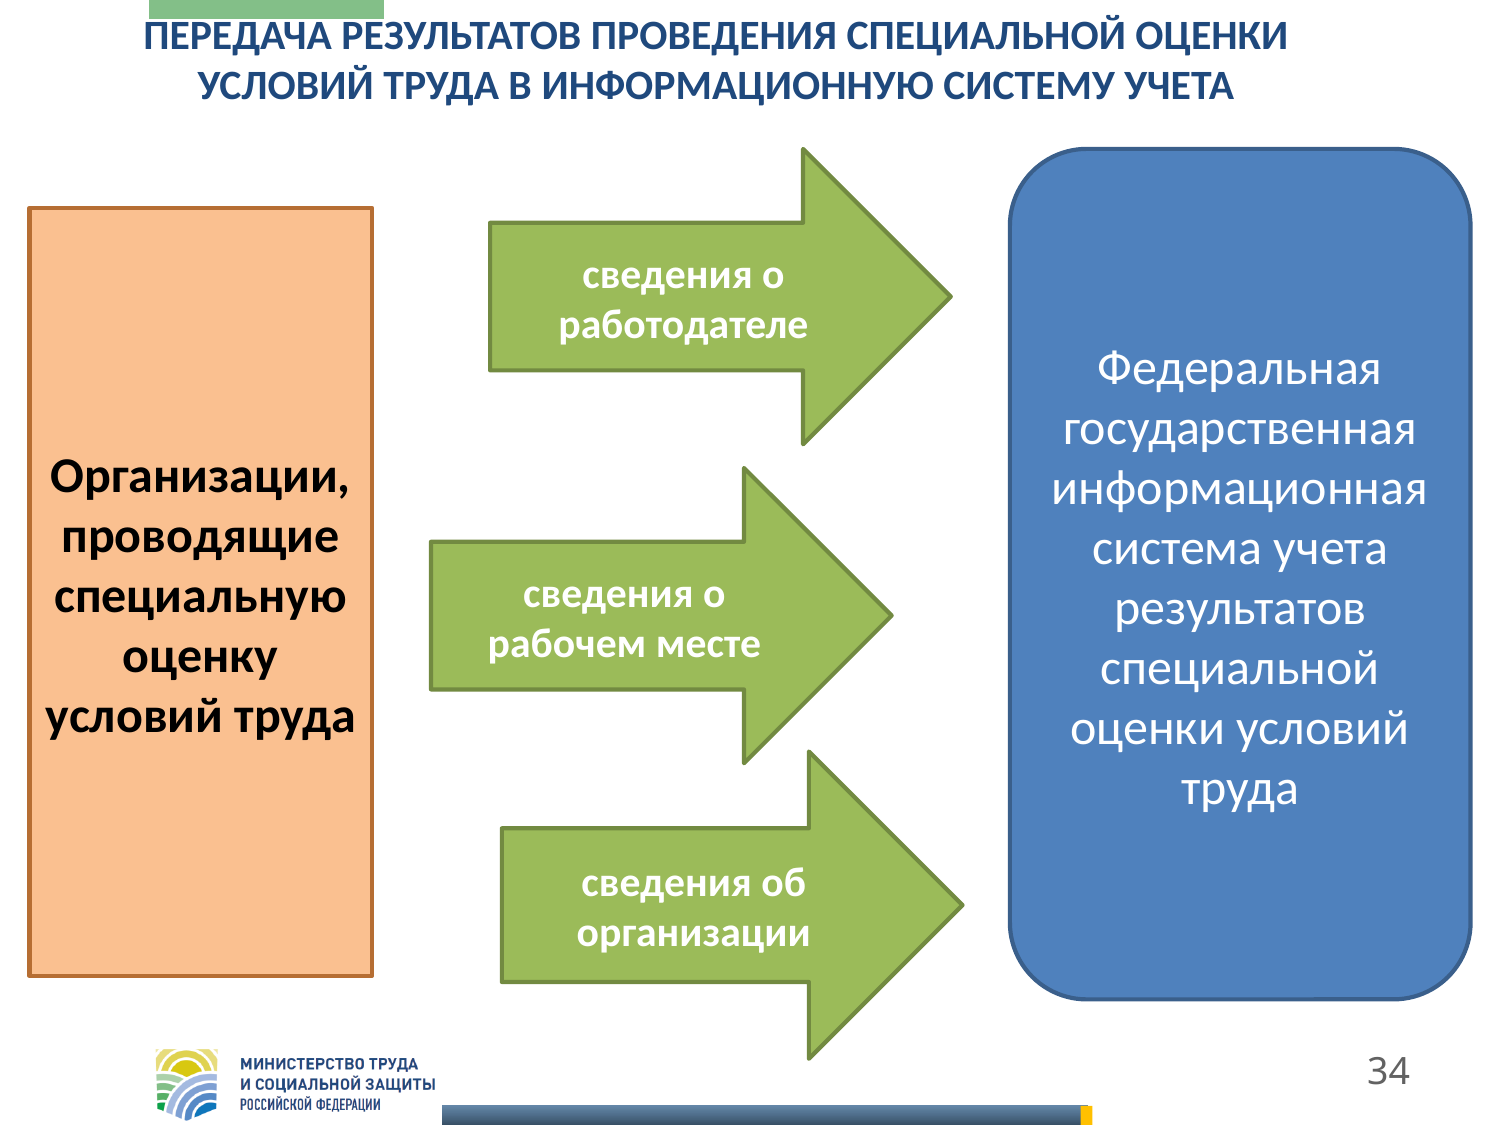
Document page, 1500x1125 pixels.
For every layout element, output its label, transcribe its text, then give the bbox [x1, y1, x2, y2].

picture [149, 0, 385, 19]
text_box сведения о работодателе [488, 147, 953, 447]
text_box Организации, проводящие специальную оценку условий труда [27, 206, 374, 978]
picture [147, 1043, 444, 1125]
text_box Федеральная государственная информационная система учета результатов специальной оценки условий труда [1007, 146, 1473, 1002]
title ПЕРЕДАЧА РЕЗУЛЬТАТОВ ПРОВЕДЕНИЯ СПЕЦИАЛЬНОЙ ОЦЕНКИ УСЛОВИЙ ТРУДА В ИНФОРМАЦИОННУЮ СИСТЕМУ УЧЕТА [40, 0, 1392, 117]
slide_number 34 [1074, 1042, 1425, 1103]
text_box сведения о рабочем месте [428, 466, 894, 766]
text_box сведения об организации [499, 749, 965, 1061]
text_box [1079, 1104, 1094, 1125]
text_box [448, 1105, 1079, 1125]
